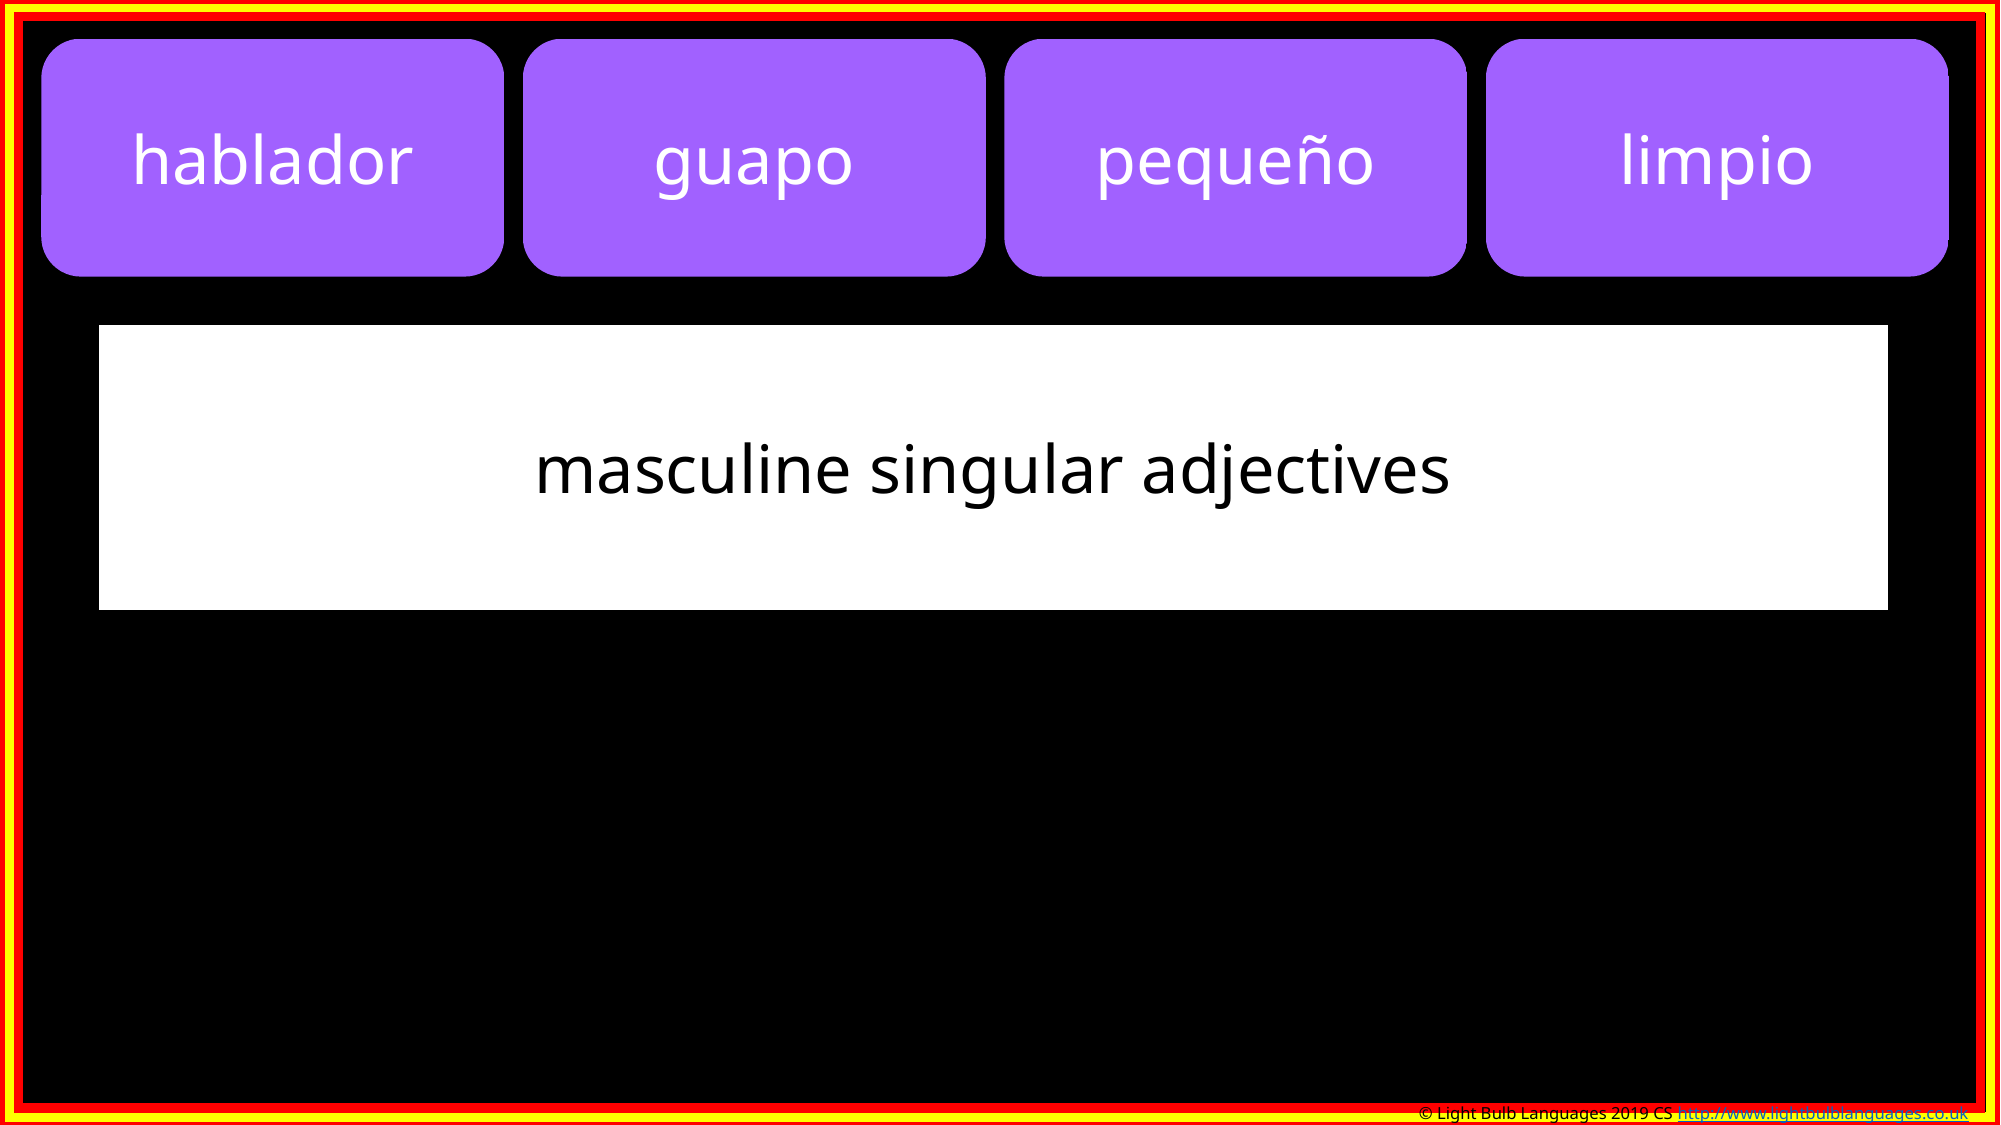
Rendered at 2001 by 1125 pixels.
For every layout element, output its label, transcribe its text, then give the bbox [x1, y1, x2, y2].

text_box hablador [40, 37, 506, 278]
text_box [0, 0, 2000, 1125]
text_box [17, 15, 1982, 1109]
text_box guapo [521, 37, 987, 278]
text_box masculine singular adjectives [99, 325, 1888, 610]
text_box limpio [1484, 37, 1950, 278]
text_box © Light Bulb Languages 2019 CS http://www.lightbulblanguages.co.uk [1404, 1095, 2000, 1125]
text_box pequeño [1003, 37, 1469, 278]
text_box [9, 8, 1992, 1118]
